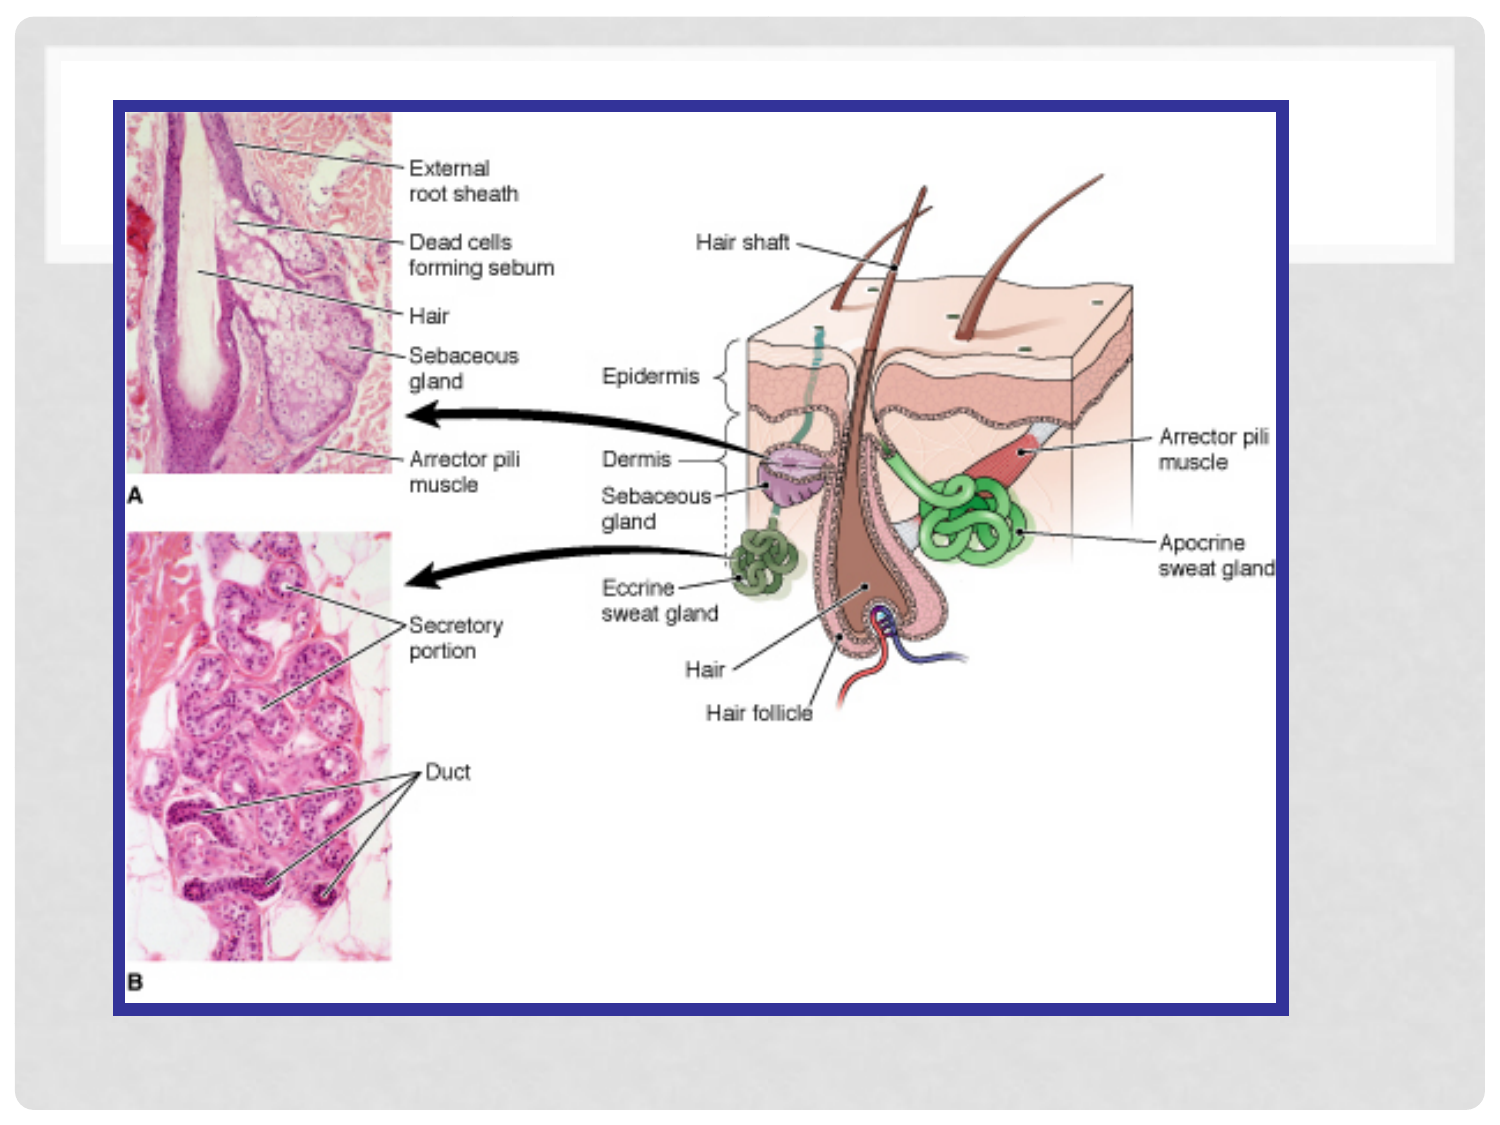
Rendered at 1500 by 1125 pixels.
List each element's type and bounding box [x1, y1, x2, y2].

list [124, 112, 1277, 1004]
